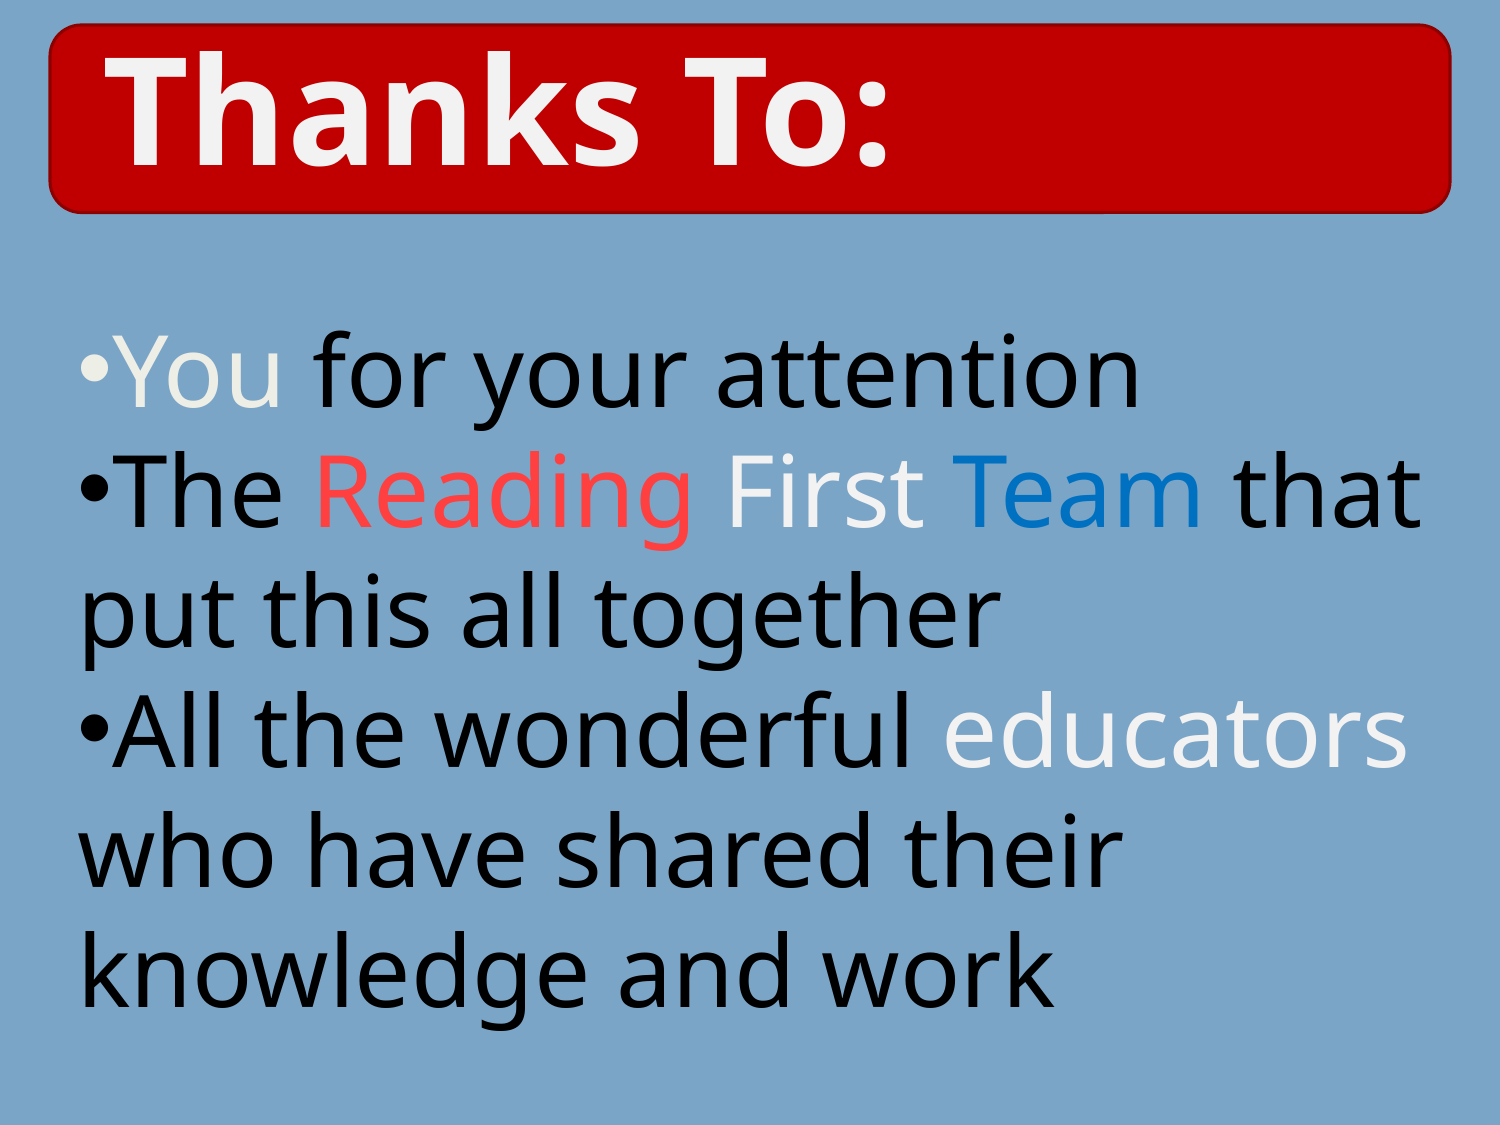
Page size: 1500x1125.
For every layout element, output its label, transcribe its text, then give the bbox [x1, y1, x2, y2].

text_box Thanks To: [87, 7, 1413, 203]
text_box You for your attention The Reading First Team that put this all together All the wonderful educators who have shared their knowledge and work [62, 299, 1438, 1125]
text_box [48, 23, 1452, 215]
